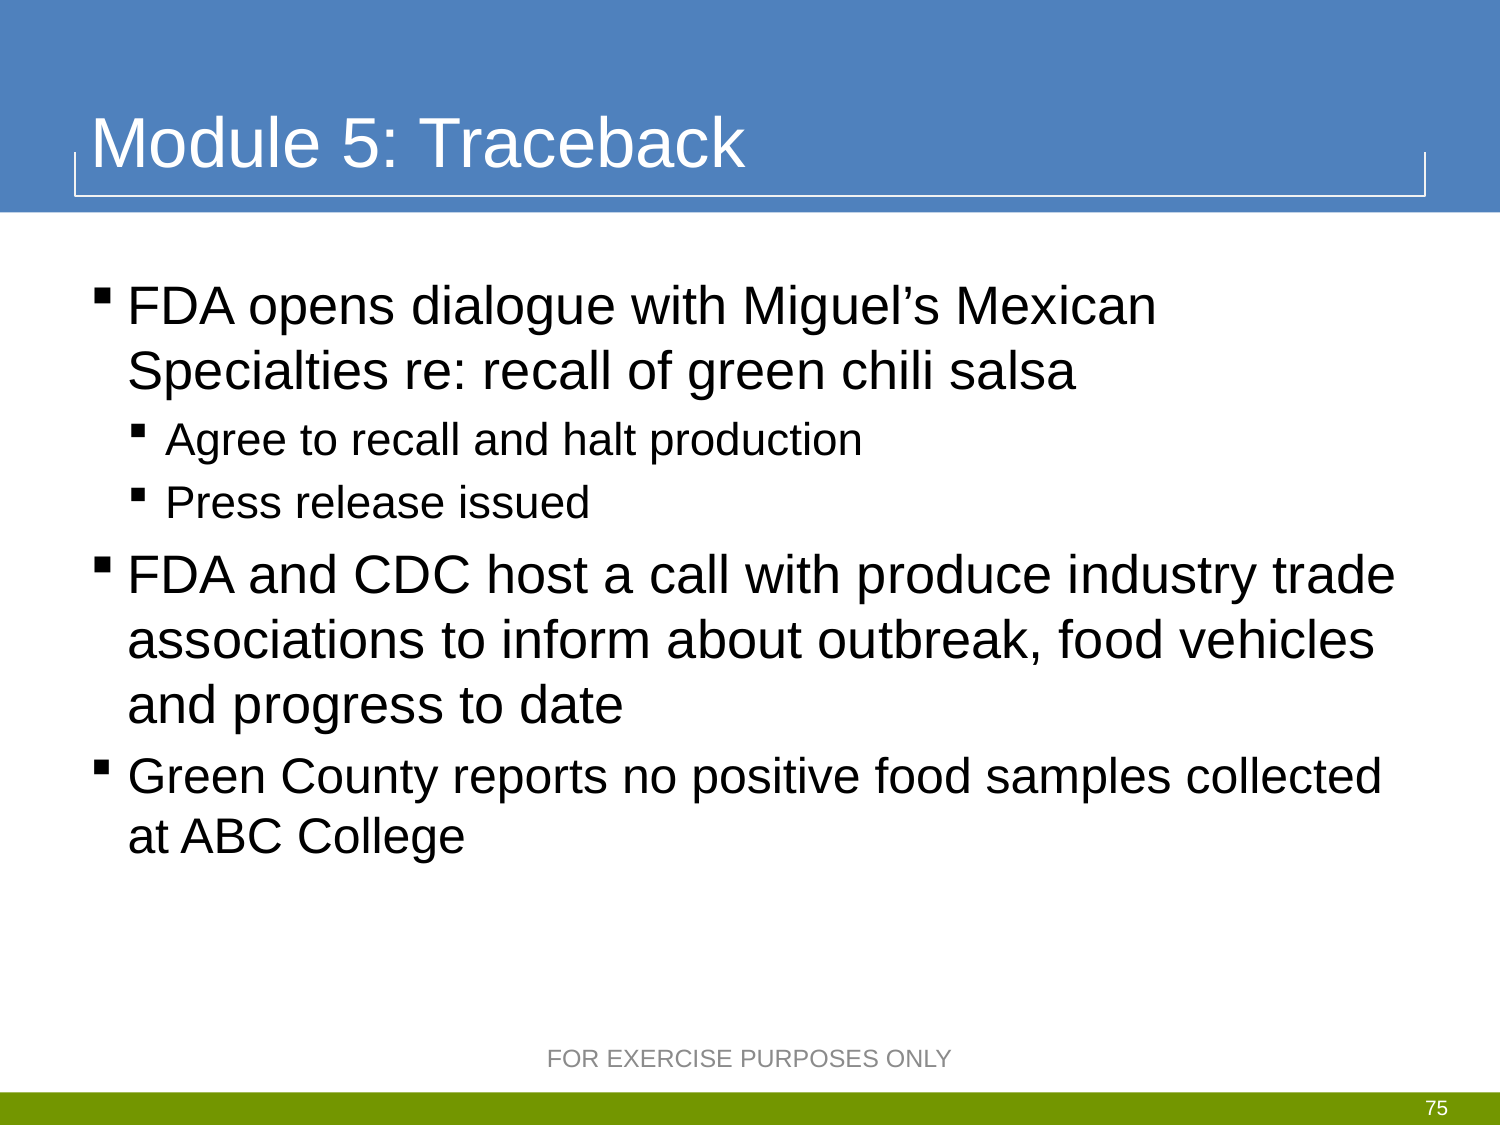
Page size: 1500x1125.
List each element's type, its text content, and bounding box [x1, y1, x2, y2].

title Module 5: Traceback [74, 44, 1426, 233]
footer FOR EXERCISE PURPOSES ONLY [512, 1042, 988, 1103]
list FDA opens dialogue with Miguel’s Mexican Specialties re: recall of green chili salsa Agree to recall and halt production Press release issued FDA and CDC host a call with produce industry trade associations to inform about outbreak, food vehicles and progress to date Green County reports no positive food samples collected at ABC College [74, 262, 1426, 1006]
